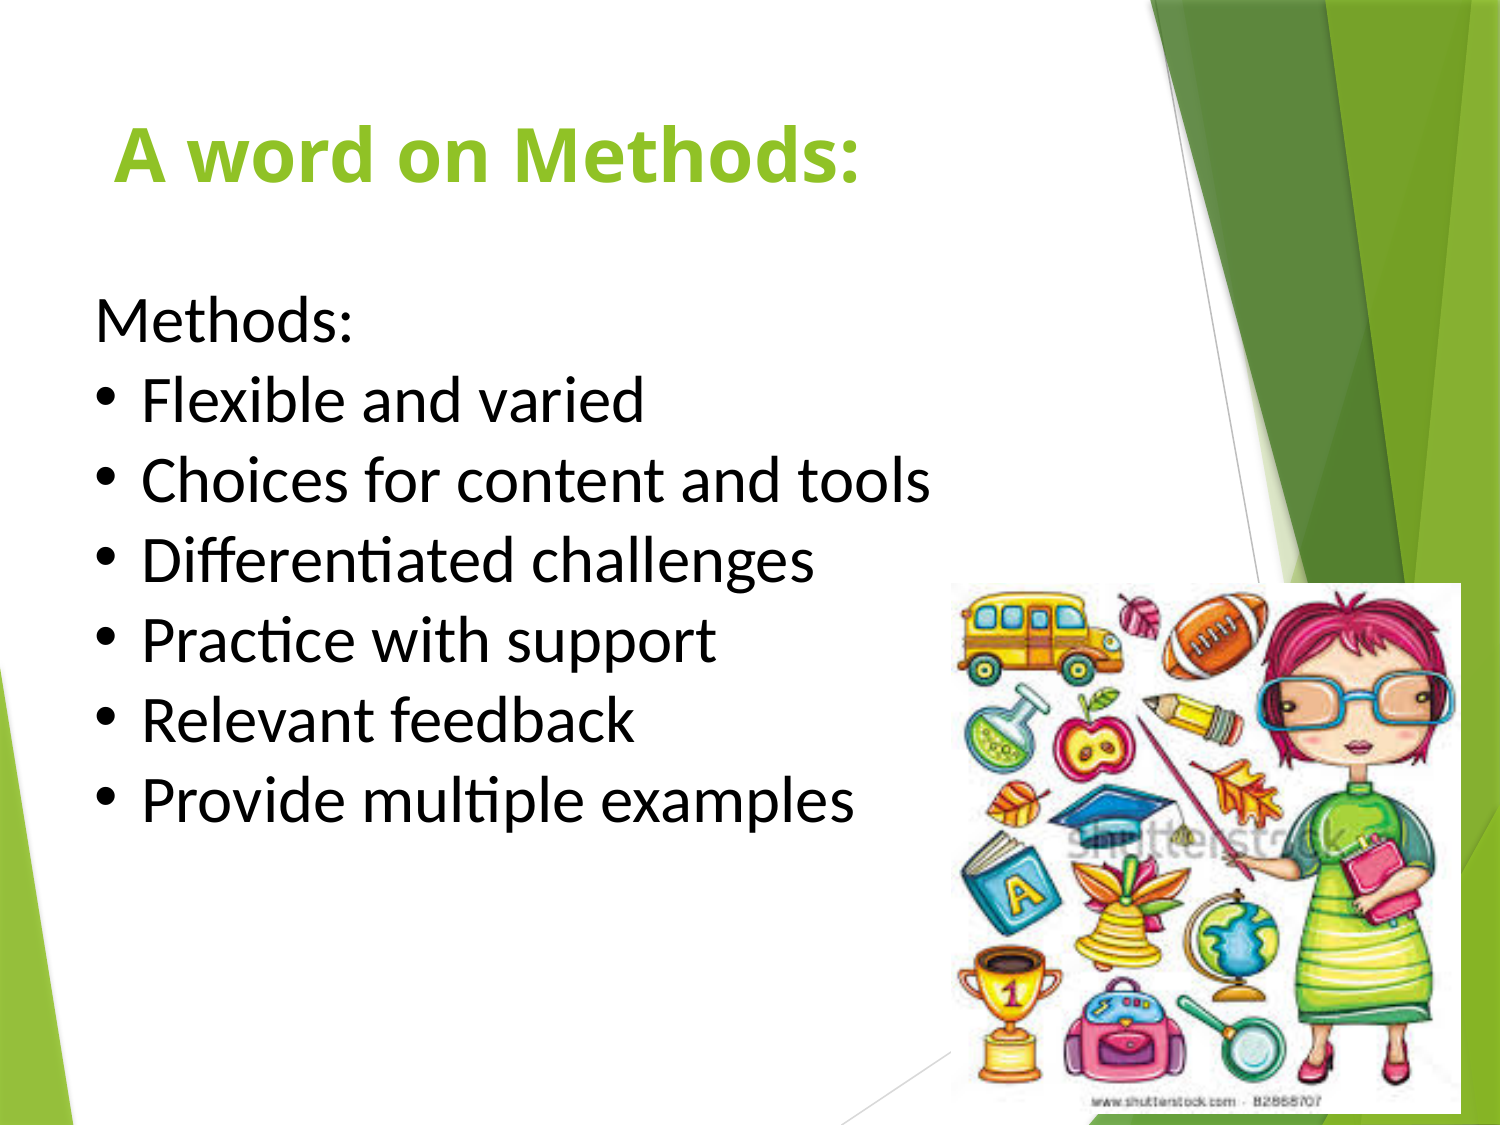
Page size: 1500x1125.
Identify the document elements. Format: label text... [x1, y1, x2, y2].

picture [950, 583, 1461, 1115]
text_box Methods: Flexible and varied Choices for content and tools Differentiated challenges Practice with support Relevant feedback Provide multiple examples [79, 268, 947, 843]
title A word on Methods: [99, 99, 1142, 317]
